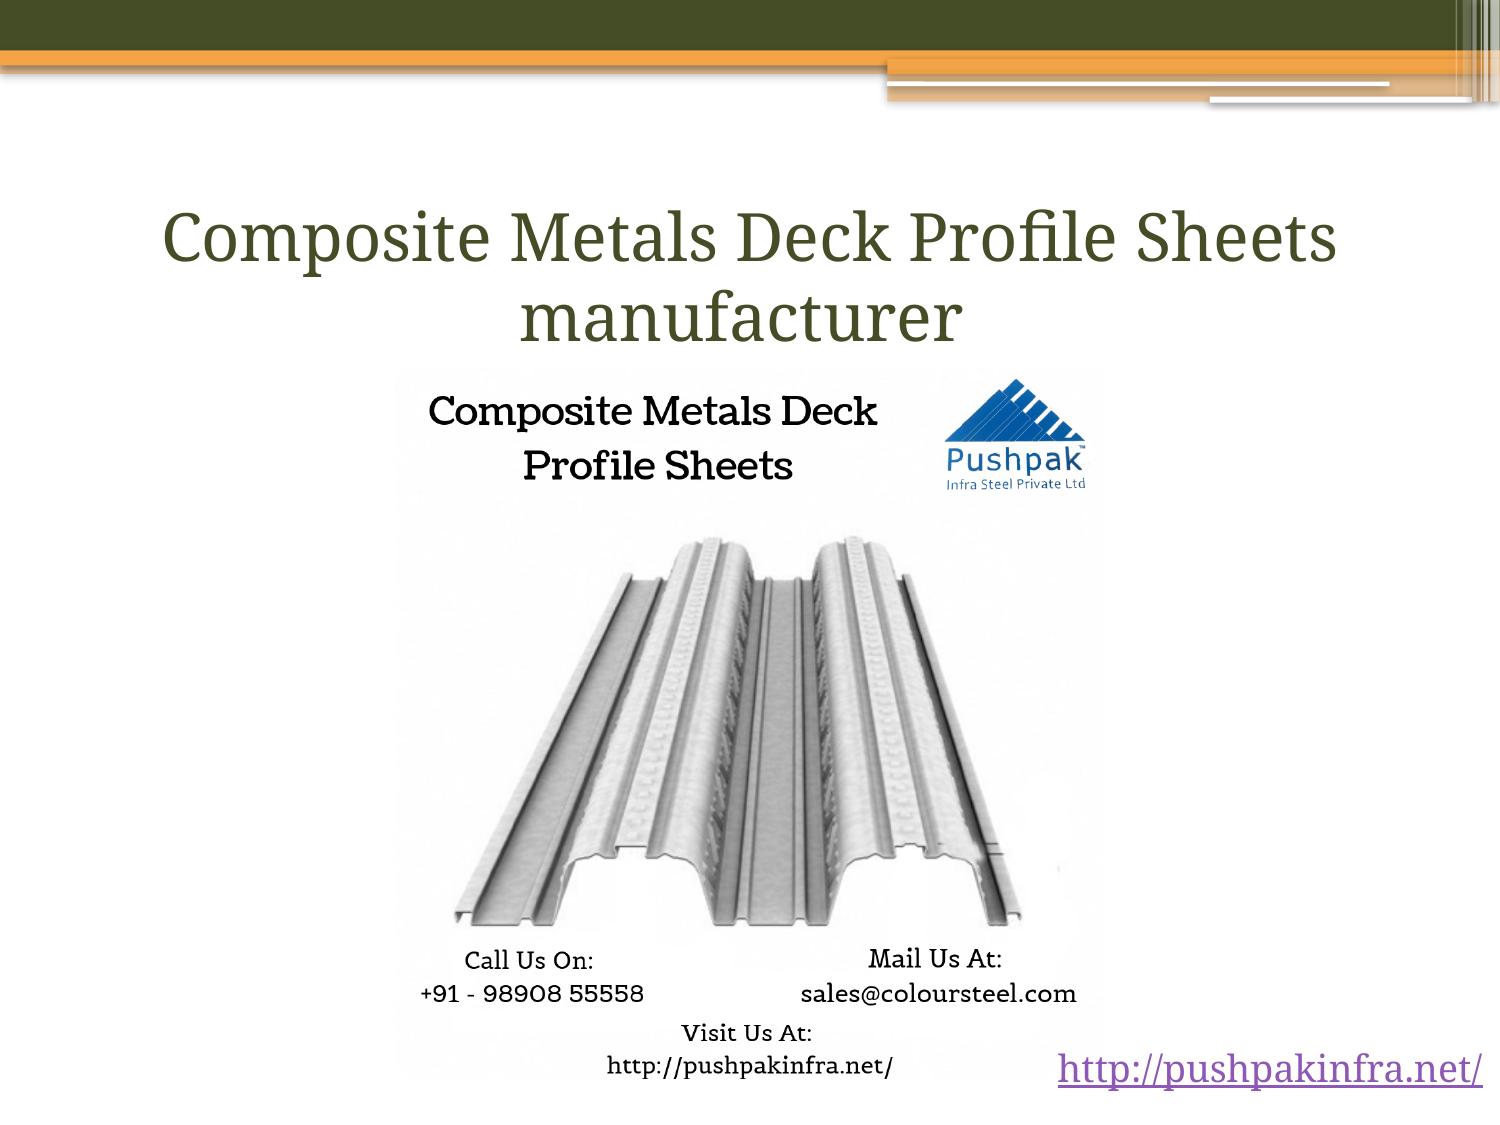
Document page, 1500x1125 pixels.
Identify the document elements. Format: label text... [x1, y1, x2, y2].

text_box http://pushpakinfra.net/ [1042, 1037, 1498, 1104]
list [394, 368, 1105, 1079]
title Composite Metals Deck Profile Sheets manufacturer [75, 187, 1425, 363]
